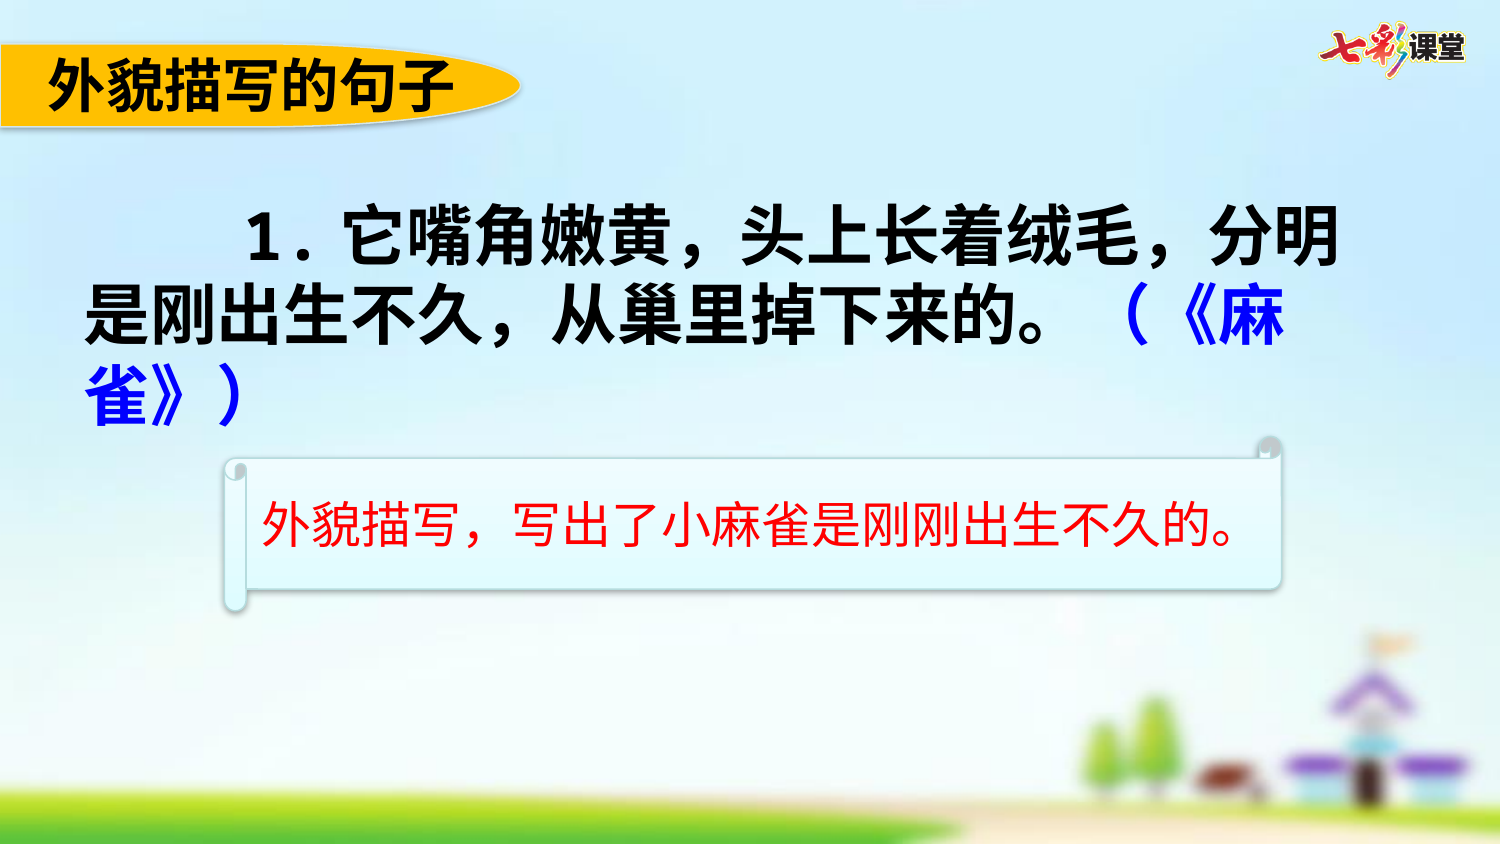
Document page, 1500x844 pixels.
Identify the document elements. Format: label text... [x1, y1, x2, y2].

picture [0, 0, 1500, 844]
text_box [0, 43, 522, 128]
text_box 外貌描写，写出了小麻雀是刚刚出生不久的。 [223, 435, 1283, 612]
text_box 1.它嘴角嫩黄，头上长着绒毛，分明是刚出生不久，从巢里掉下来的。（《麻雀》） [68, 186, 1412, 441]
